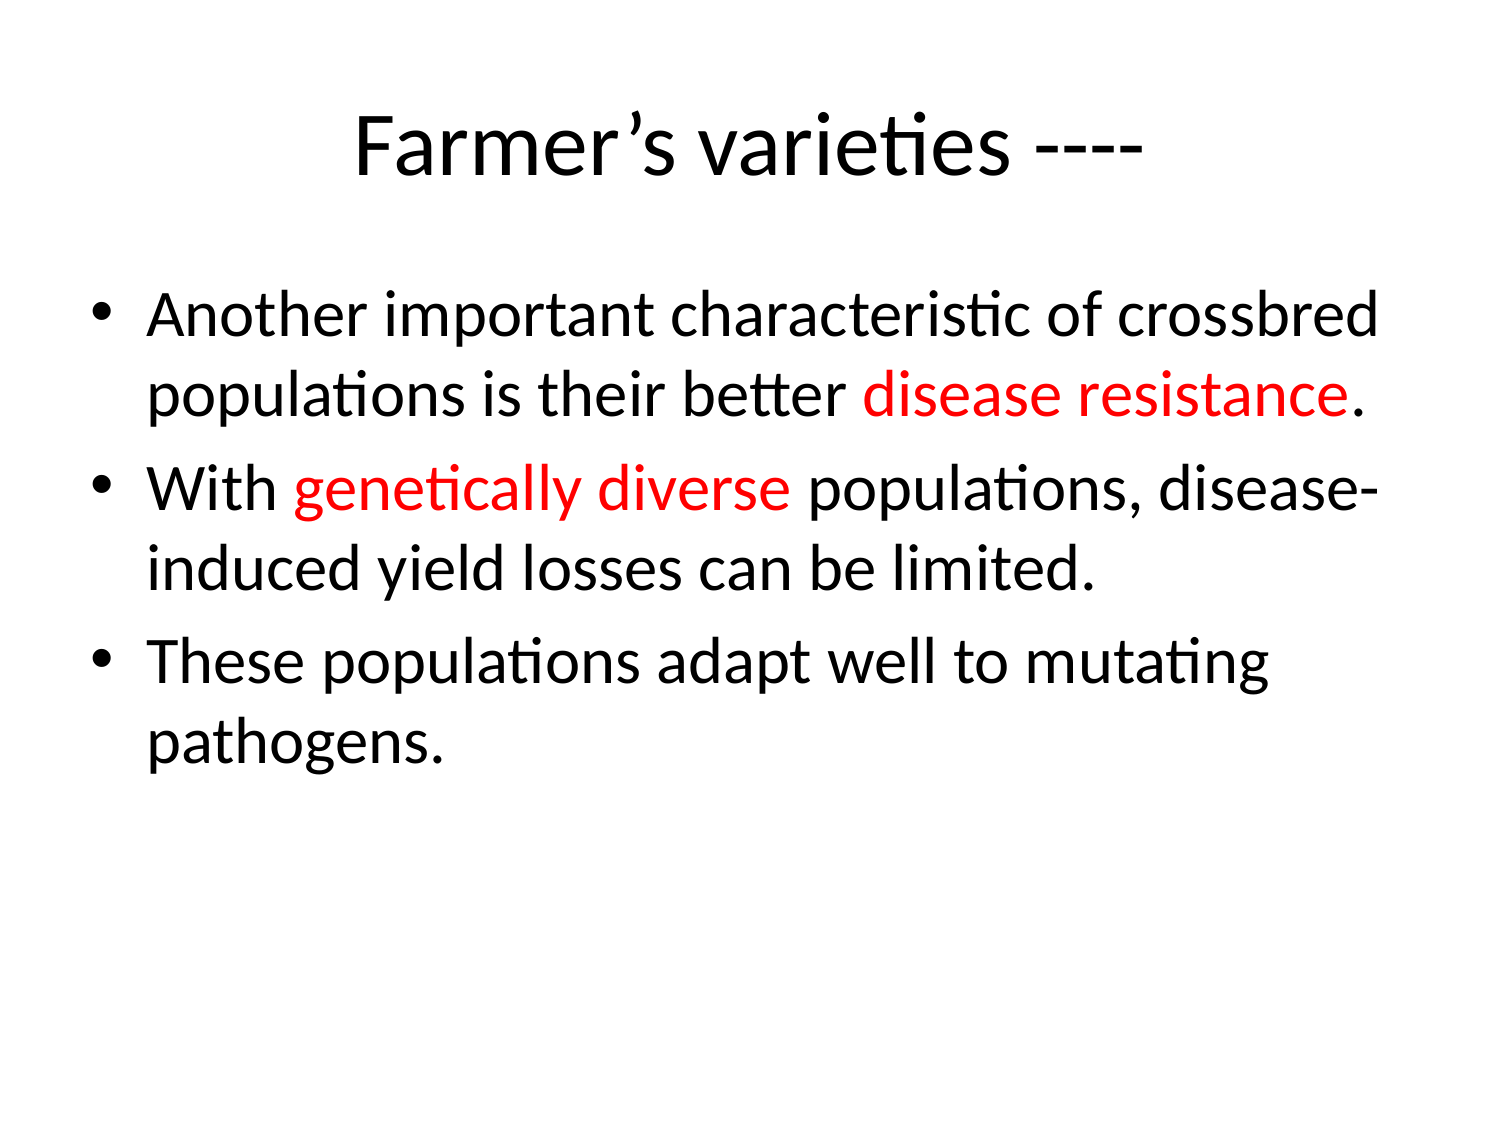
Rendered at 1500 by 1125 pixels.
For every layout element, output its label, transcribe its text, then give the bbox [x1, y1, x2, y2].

title Farmer’s varieties ---- [75, 45, 1425, 233]
list Another important characteristic of crossbred populations is their better disease resistance. With genetically diverse populations, disease-induced yield losses can be limited. These populations adapt well to mutating pathogens. [75, 262, 1425, 1005]
